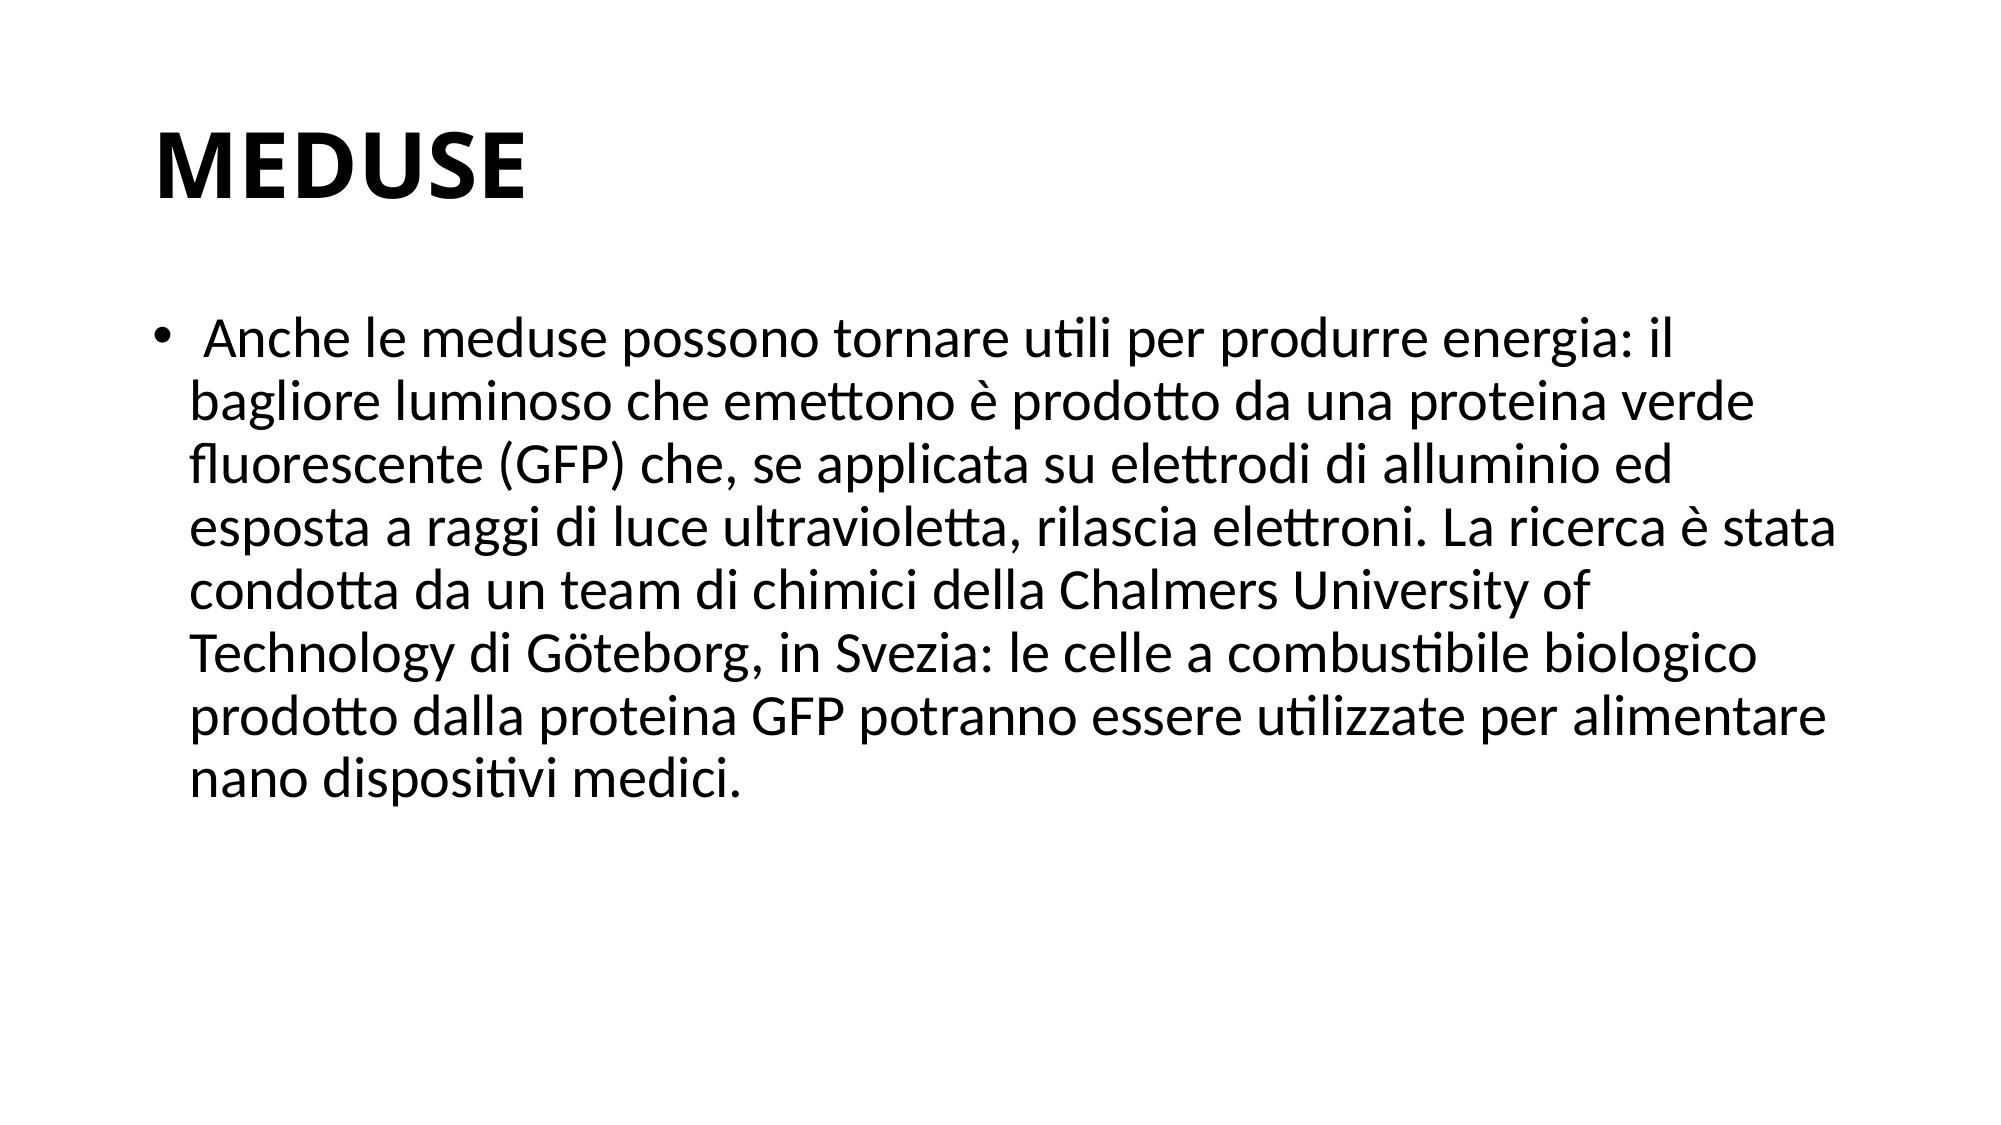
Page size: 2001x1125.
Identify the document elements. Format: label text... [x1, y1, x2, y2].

title MEDUSE [137, 59, 1863, 278]
list Anche le meduse possono tornare utili per produrre energia: il bagliore luminoso che emettono è prodotto da una proteina verde fluorescente (GFP) che, se applicata su elettrodi di alluminio ed esposta a raggi di luce ultravioletta, rilascia elettroni. La ricerca è stata condotta da un team di chimici della Chalmers University of Technology di Göteborg, in Svezia: le celle a combustibile biologico prodotto dalla proteina GFP potranno essere utilizzate per alimentare nano dispositivi medici. [137, 299, 1863, 1014]
